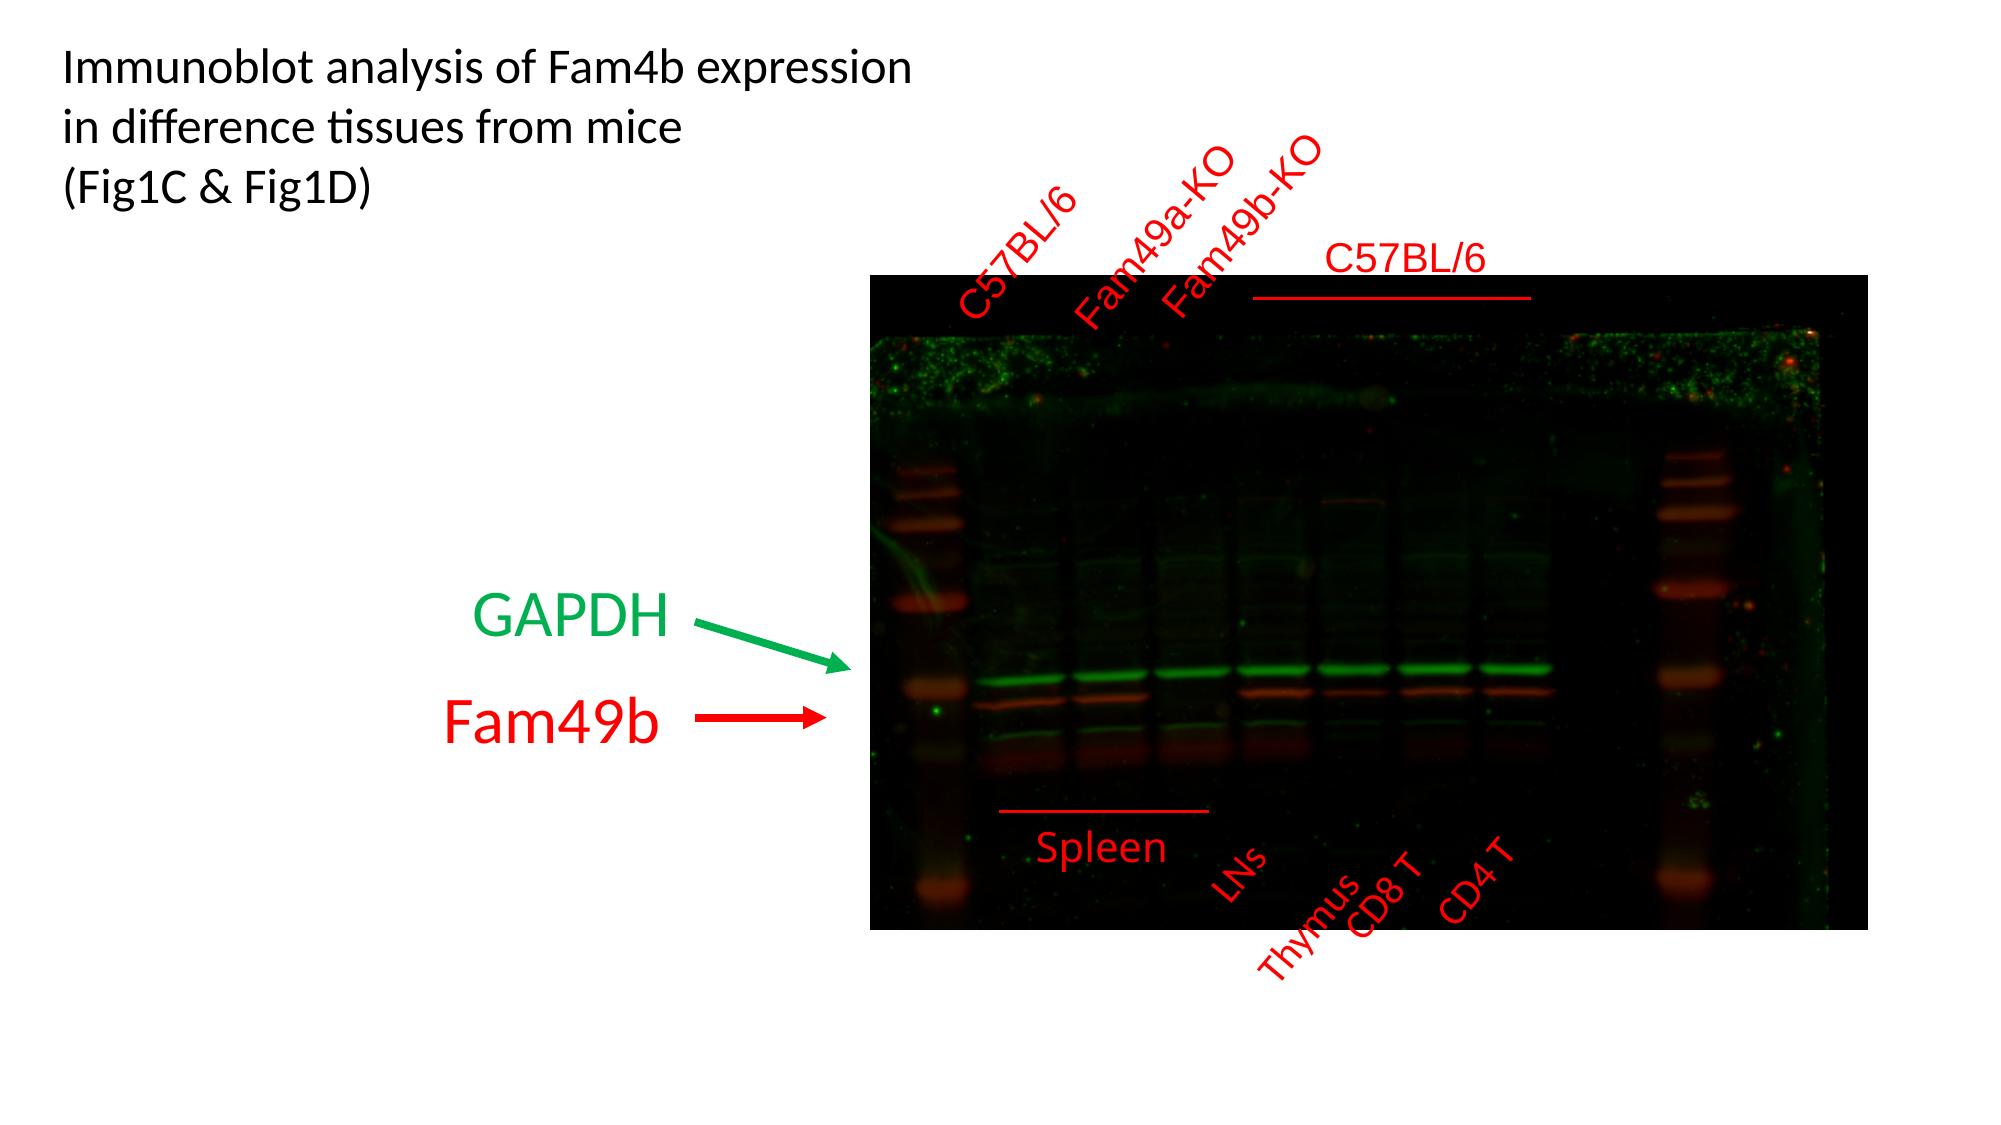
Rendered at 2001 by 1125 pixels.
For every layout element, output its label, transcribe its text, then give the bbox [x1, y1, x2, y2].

text_box Fam49a-KO [1012, 173, 1308, 239]
text_box GAPDH [431, 562, 685, 658]
text_box C57BL/6 [941, 202, 1142, 267]
text_box C57BL/6 [1309, 222, 1504, 275]
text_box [694, 621, 852, 670]
picture [870, 275, 1868, 930]
text_box Fam49b [421, 669, 675, 765]
text_box Immunoblot analysis of Fam4b expression in difference tissues from mice (Fig1C & Fig1D) [47, 25, 940, 221]
text_box Fam49b-KO [1126, 170, 1399, 236]
